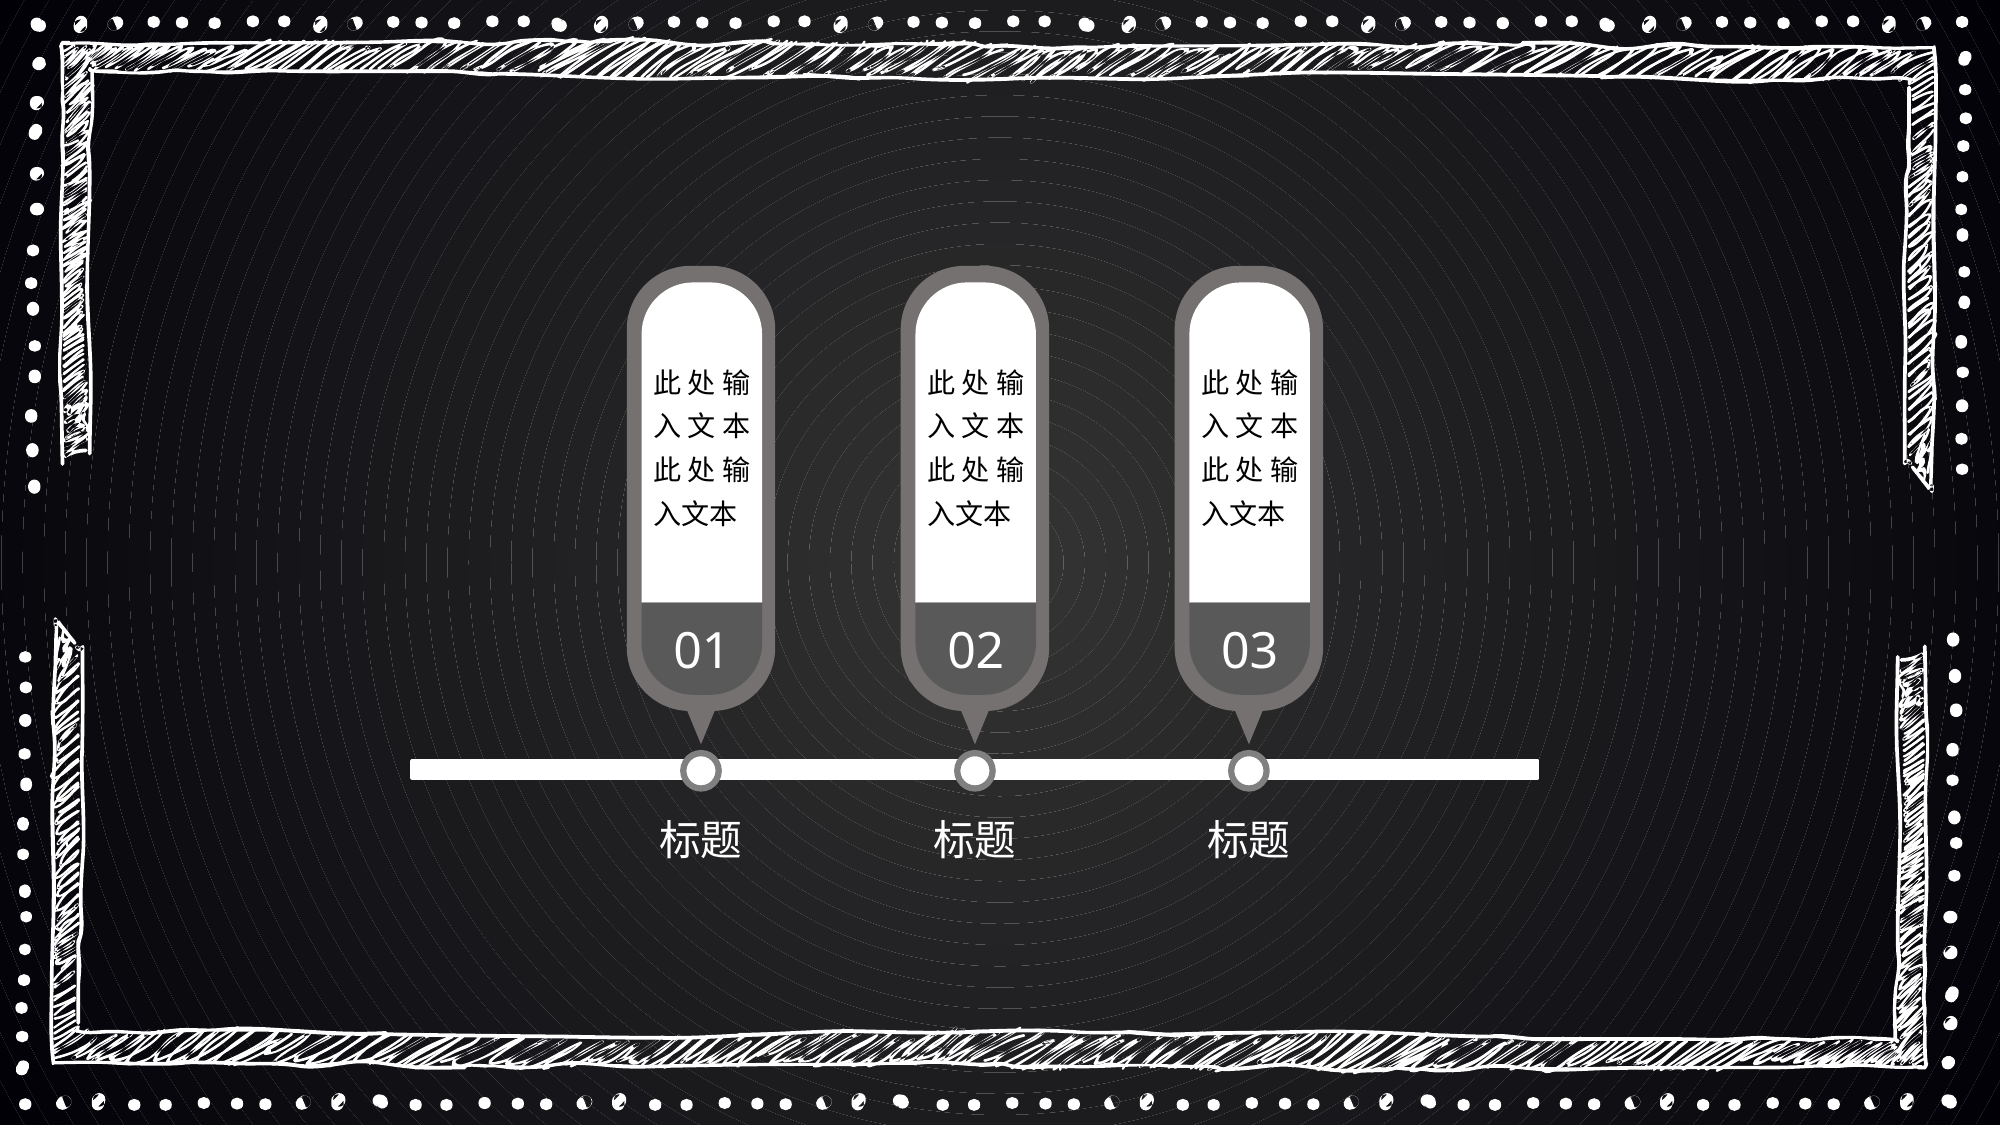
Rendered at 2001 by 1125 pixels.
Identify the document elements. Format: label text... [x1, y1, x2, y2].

text_box [1264, 760, 1538, 779]
text_box [1174, 265, 1324, 745]
text_box 此处输入文本此处输入文本 [1189, 282, 1310, 602]
text_box 标题 [1179, 805, 1319, 881]
text_box [716, 760, 960, 779]
text_box 此处输入文本此处输入文本 [915, 282, 1036, 602]
text_box [957, 753, 993, 789]
text_box 标题 [631, 805, 771, 881]
text_box [900, 265, 1050, 745]
text_box 标题 [905, 805, 1045, 881]
text_box [683, 753, 719, 789]
text_box [412, 760, 686, 779]
text_box 此处输入文本此处输入文本 [641, 282, 763, 602]
text_box 01 [641, 602, 763, 695]
text_box [990, 760, 1234, 779]
text_box 02 [915, 602, 1037, 695]
text_box [1231, 753, 1267, 789]
text_box 03 [1189, 602, 1310, 695]
text_box [626, 265, 776, 745]
